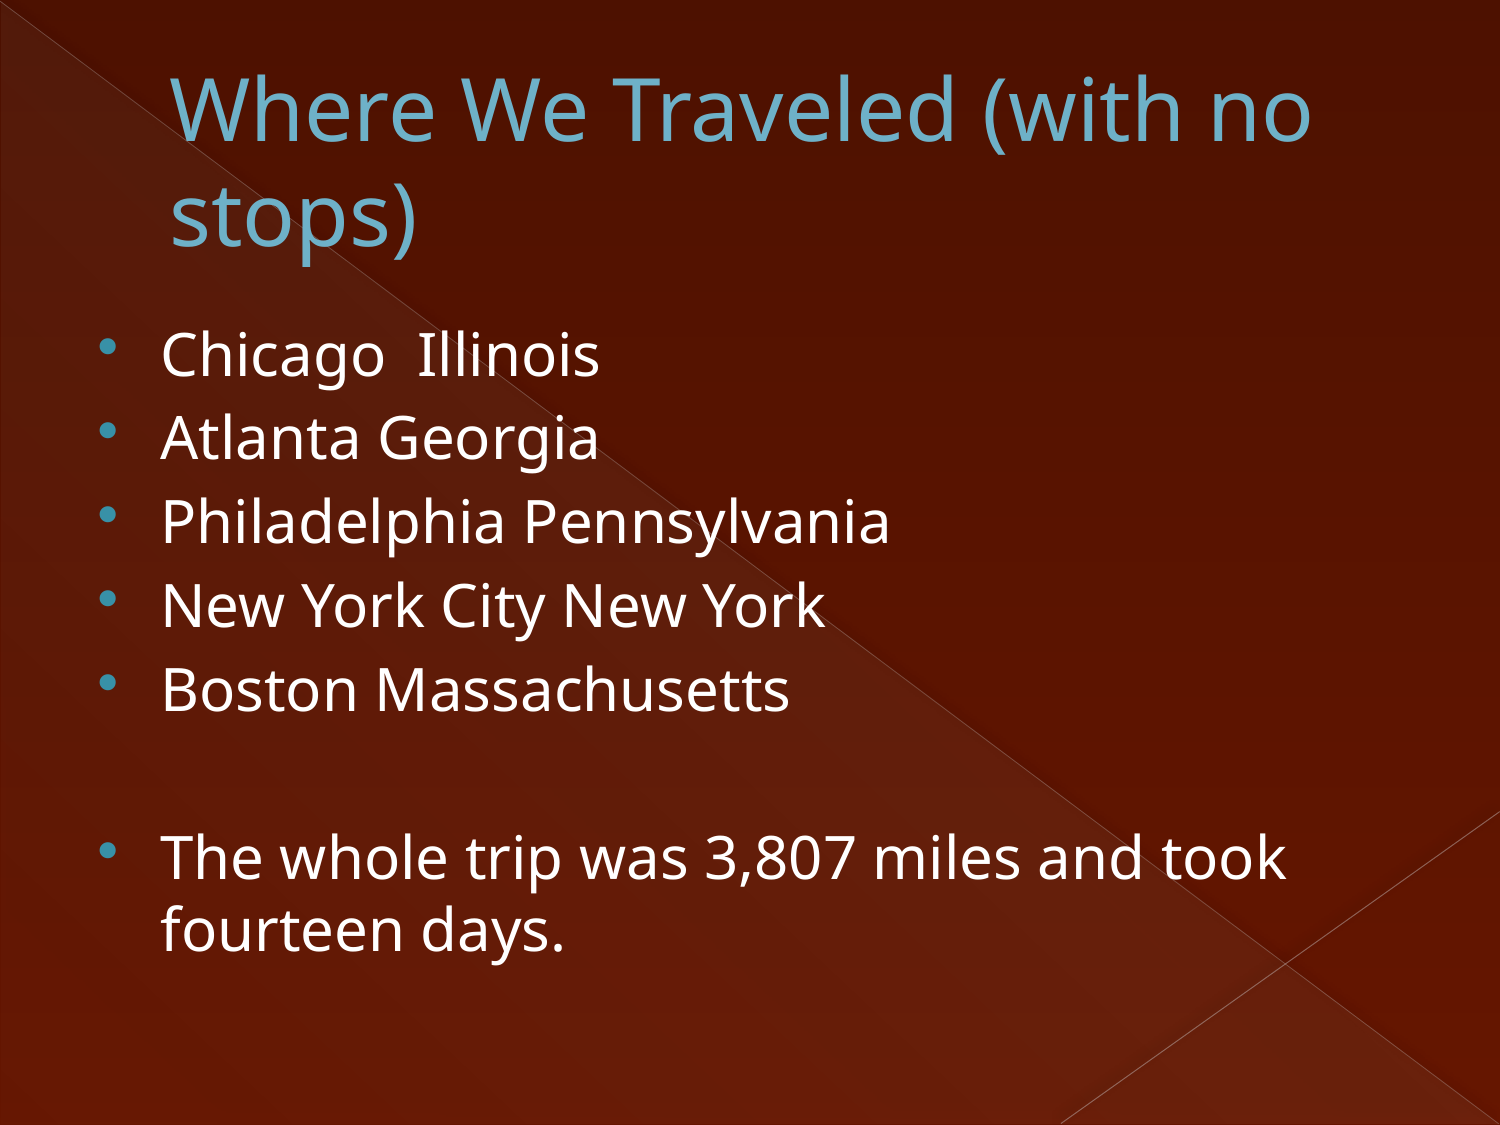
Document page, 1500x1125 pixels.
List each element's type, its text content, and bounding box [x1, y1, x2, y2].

title Where We Traveled (with no stops) [75, 43, 1425, 274]
list Chicago Illinois Atlanta Georgia Philadelphia Pennsylvania New York City New York Boston Massachusetts The whole trip was 3,807 miles and took fourteen days. [75, 308, 1425, 1059]
